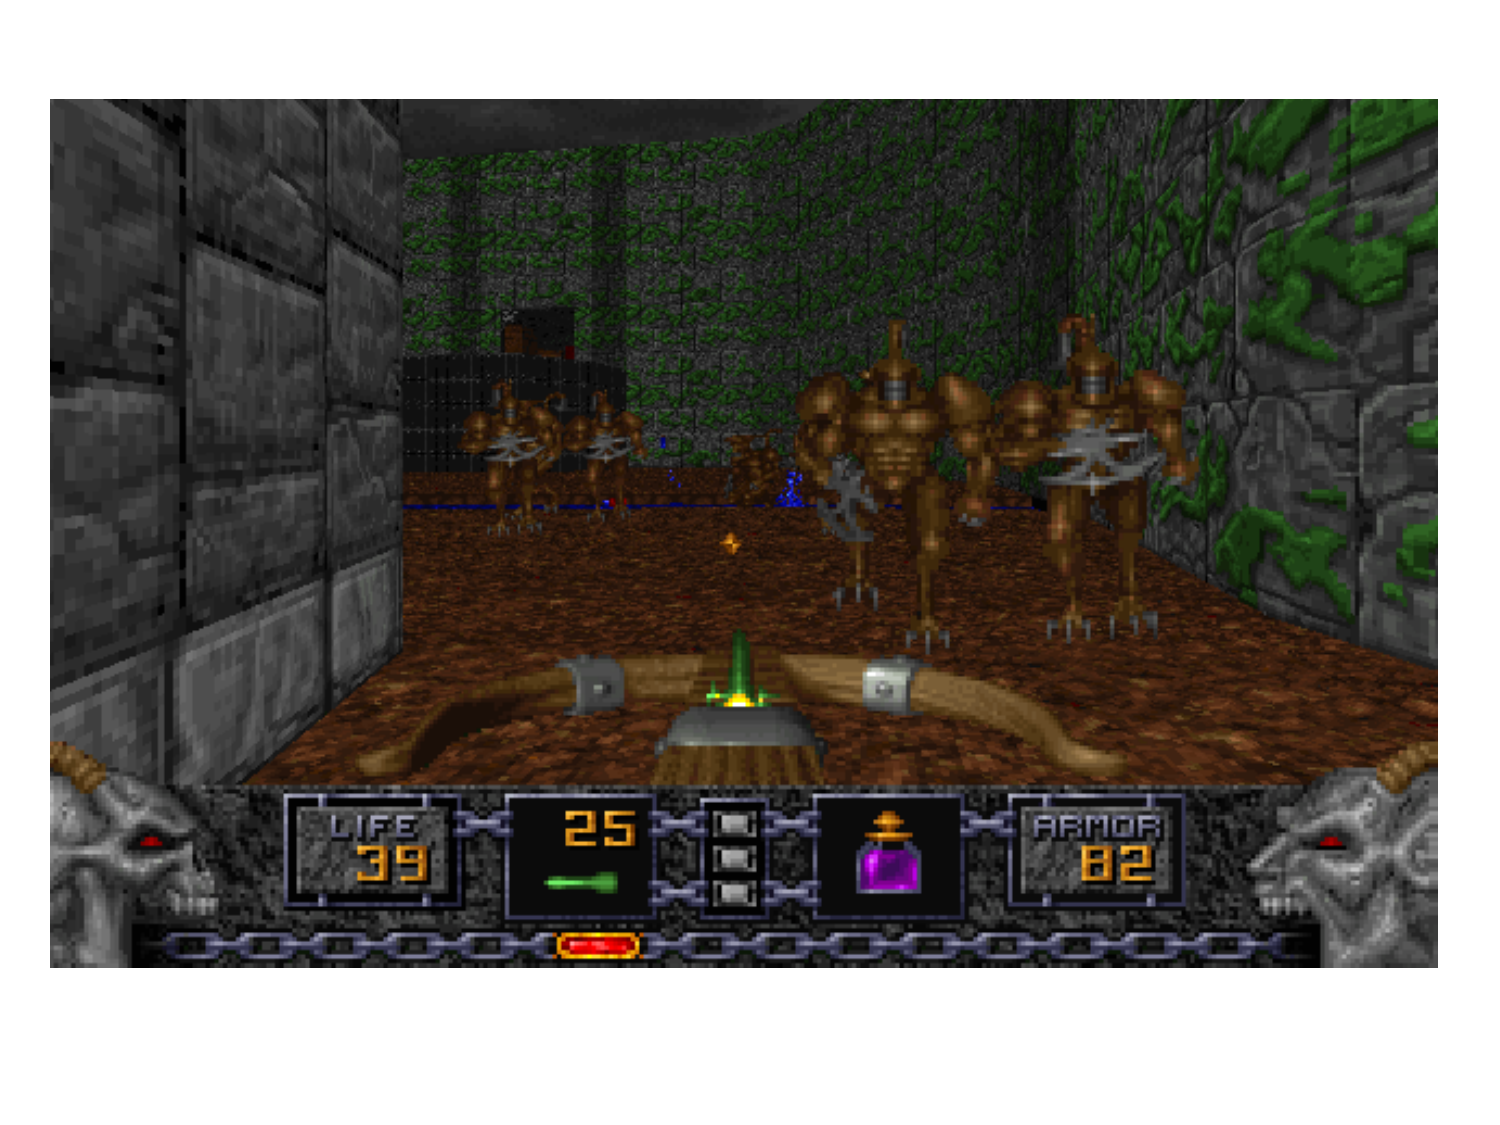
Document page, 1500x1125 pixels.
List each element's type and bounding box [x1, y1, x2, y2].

picture [49, 99, 1438, 968]
